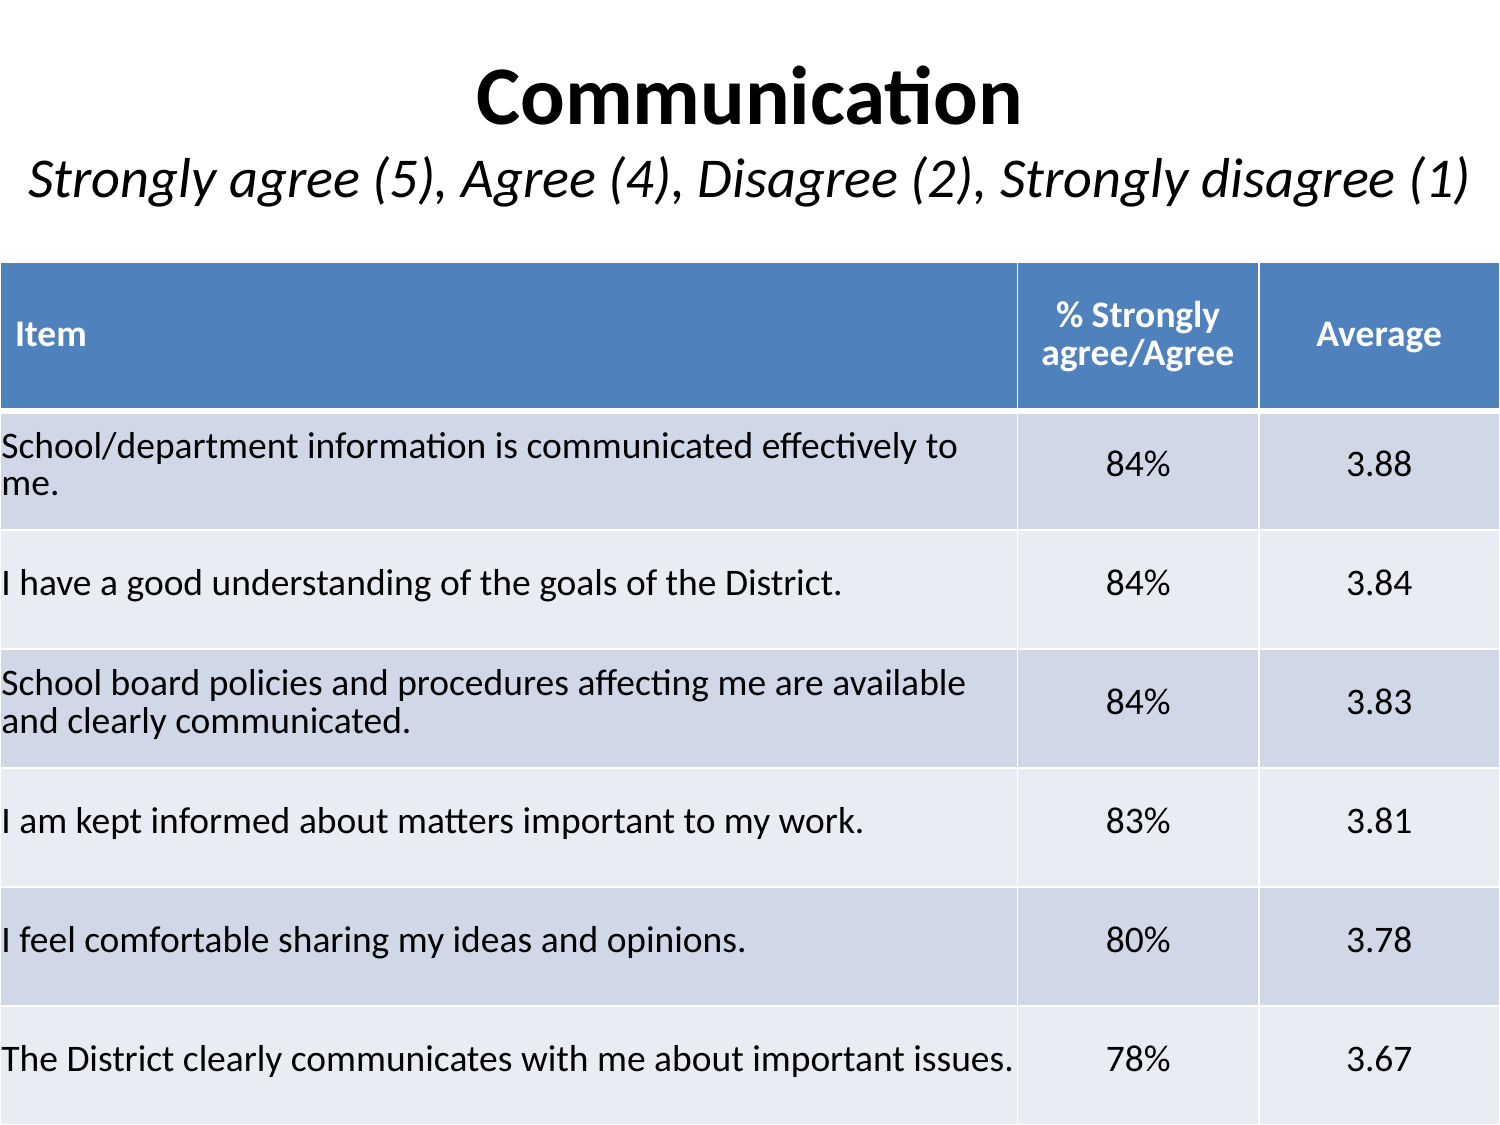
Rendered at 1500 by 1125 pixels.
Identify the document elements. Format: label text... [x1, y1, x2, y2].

table_cell 3.88 [1260, 414, 1499, 529]
table_cell School board policies and procedures affecting me are available and clearly communicated. [1, 650, 1017, 767]
table_cell 84% [1018, 531, 1258, 648]
table_cell 3.84 [1260, 531, 1499, 648]
table_cell 3.83 [1260, 650, 1499, 767]
table_cell I am kept informed about matters important to my work. [1, 769, 1017, 886]
table_cell 78% [1018, 1007, 1258, 1124]
table_cell I have a good understanding of the goals of the District. [1, 531, 1017, 648]
table_header % Strongly agree/Agree [1018, 263, 1258, 408]
table_header Item [1, 263, 1017, 408]
table_cell 3.67 [1260, 1007, 1499, 1124]
table_cell The District clearly communicates with me about important issues. [1, 1007, 1017, 1124]
table_cell 83% [1018, 769, 1258, 886]
table_cell 84% [1018, 414, 1258, 529]
title Communication Strongly agree (5), Agree (4), Disagree (2), Strongly disagree (1) [0, 0, 1500, 250]
table_cell 3.78 [1260, 888, 1499, 1005]
table_cell 84% [1018, 650, 1258, 767]
table_cell 80% [1018, 888, 1258, 1005]
table_cell 3.81 [1260, 769, 1499, 886]
table_header Average [1260, 263, 1499, 408]
table_cell I feel comfortable sharing my ideas and opinions. [1, 888, 1017, 1005]
table_cell School/department information is communicated effectively to me. [1, 414, 1017, 529]
